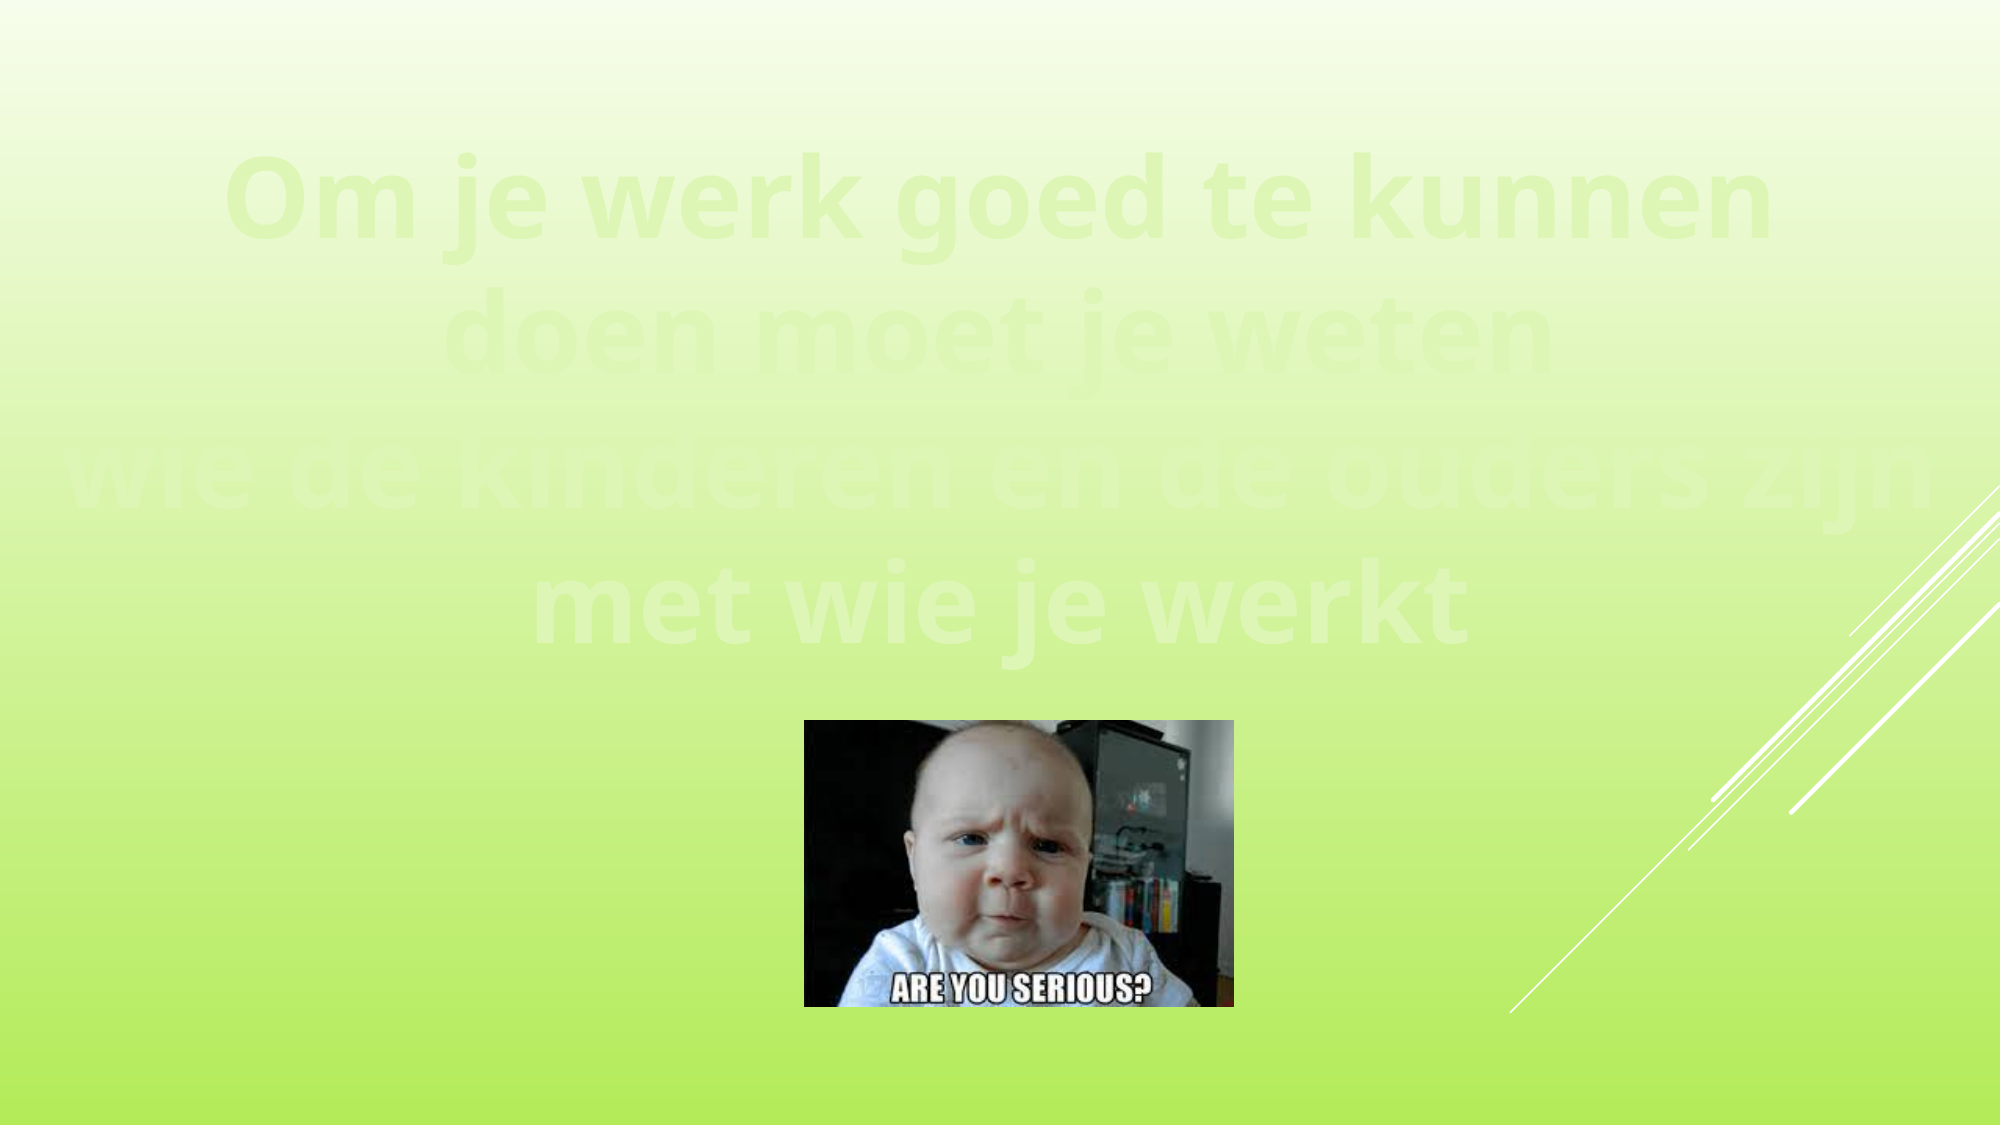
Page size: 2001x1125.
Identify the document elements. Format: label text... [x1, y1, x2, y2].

picture [803, 719, 1235, 1007]
text_box Om je werk goed te kunnen doen moet je weten wie de kinderen en de ouders zijn met wie je werkt [45, 118, 1955, 674]
